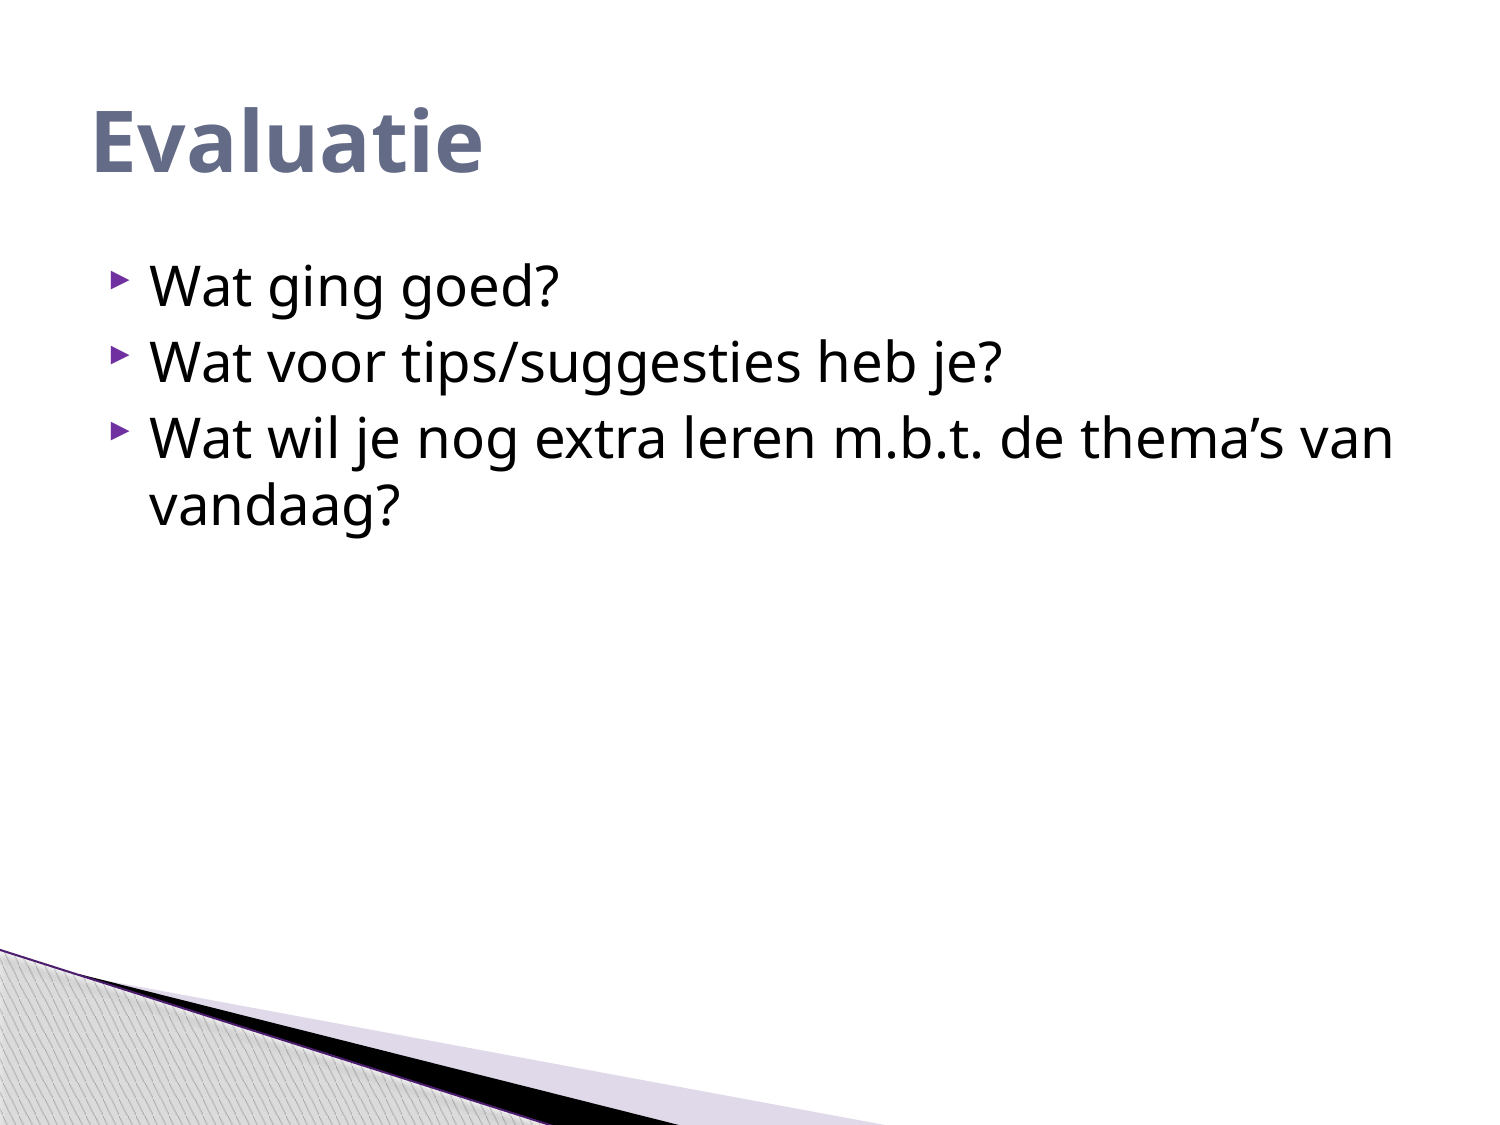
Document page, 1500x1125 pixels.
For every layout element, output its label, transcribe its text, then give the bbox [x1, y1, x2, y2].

title Evaluatie [75, 45, 1425, 233]
list Wat ging goed? Wat voor tips/suggesties heb je? Wat wil je nog extra leren m.b.t. de thema’s van vandaag? [75, 243, 1425, 986]
